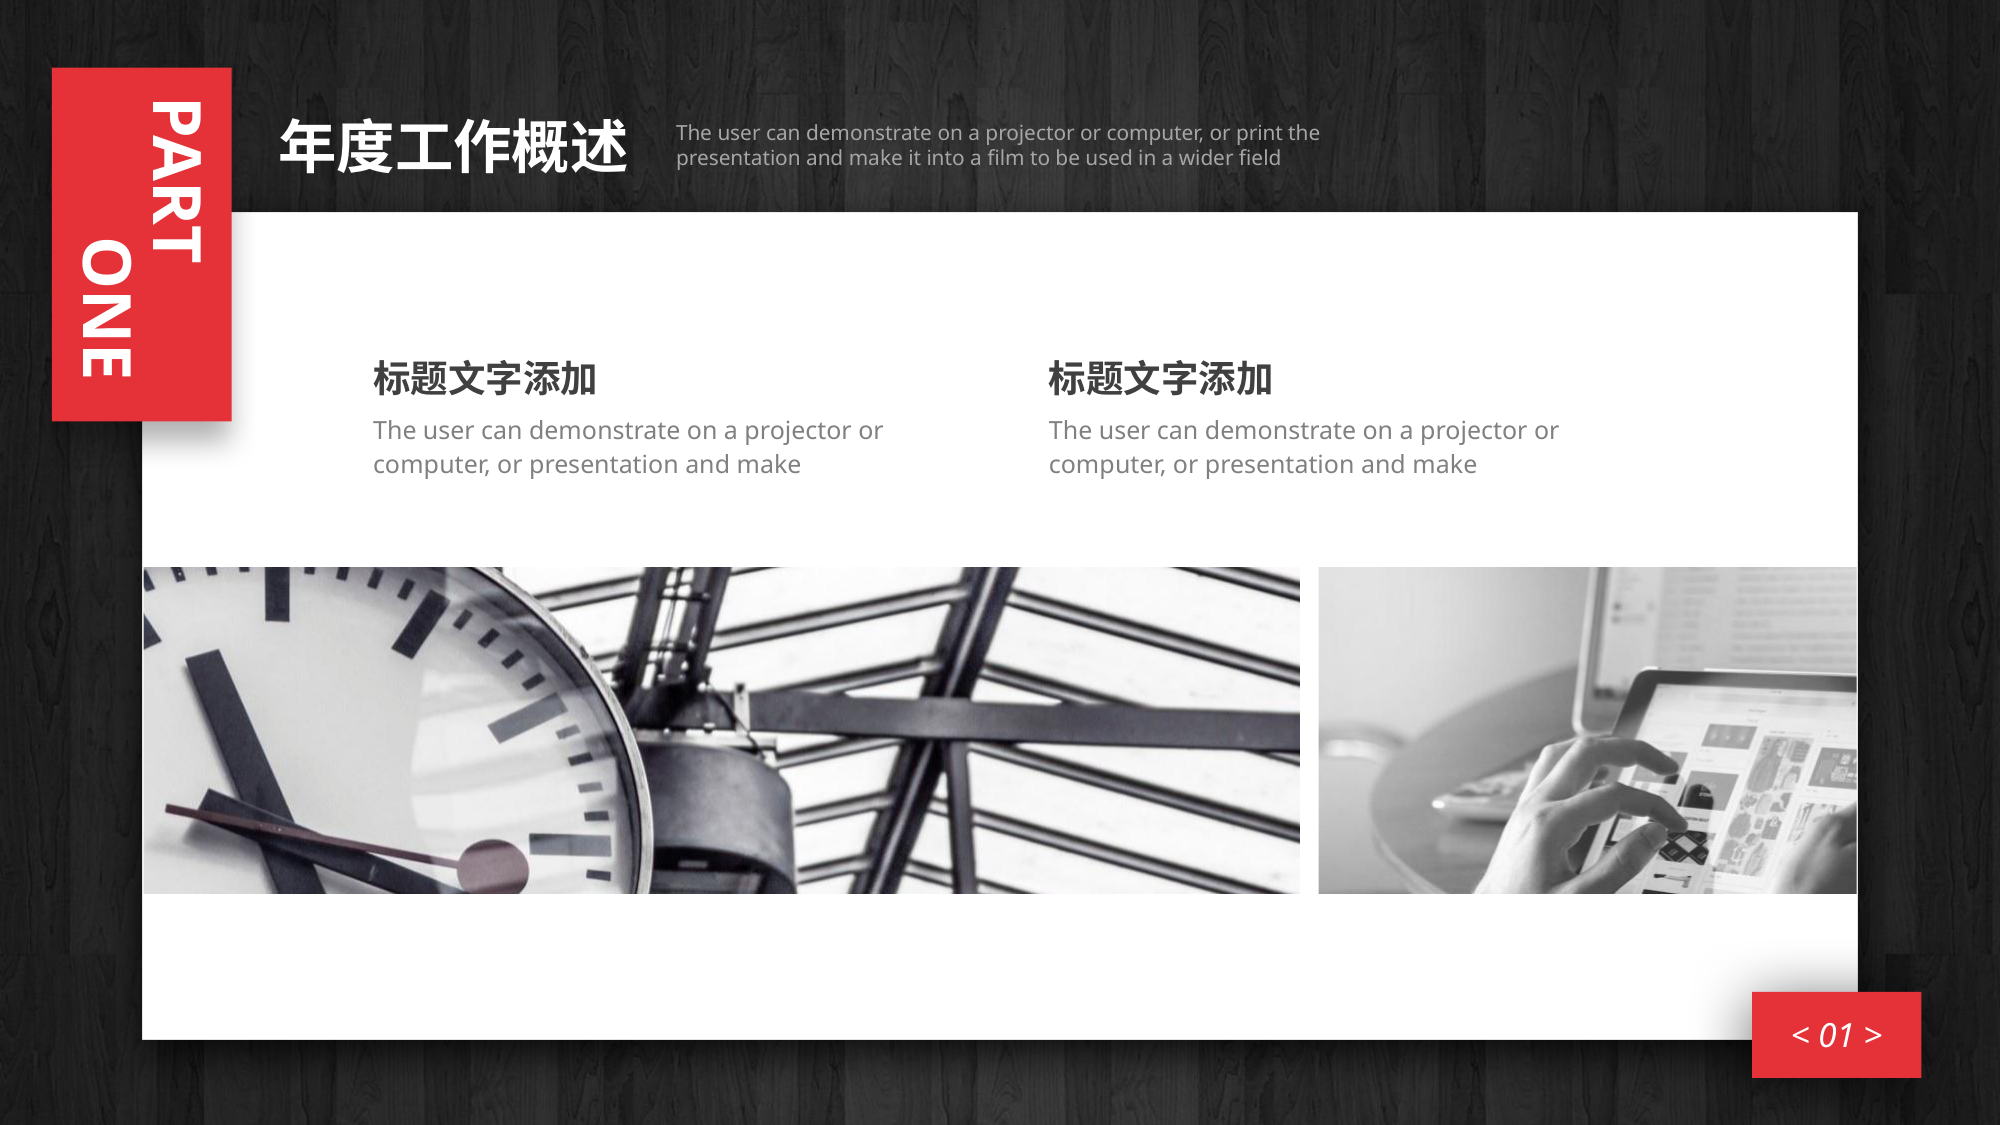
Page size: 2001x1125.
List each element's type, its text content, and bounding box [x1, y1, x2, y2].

text_box [142, 567, 1301, 895]
text_box The user can demonstrate on a projector or computer, or print the presentation and make it into a film to be used in a wider field [661, 112, 1439, 178]
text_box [358, 347, 972, 488]
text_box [1034, 347, 1648, 488]
picture [0, 0, 2000, 1125]
text_box 年度工作概述 [264, 102, 953, 188]
text_box [1317, 567, 1858, 895]
